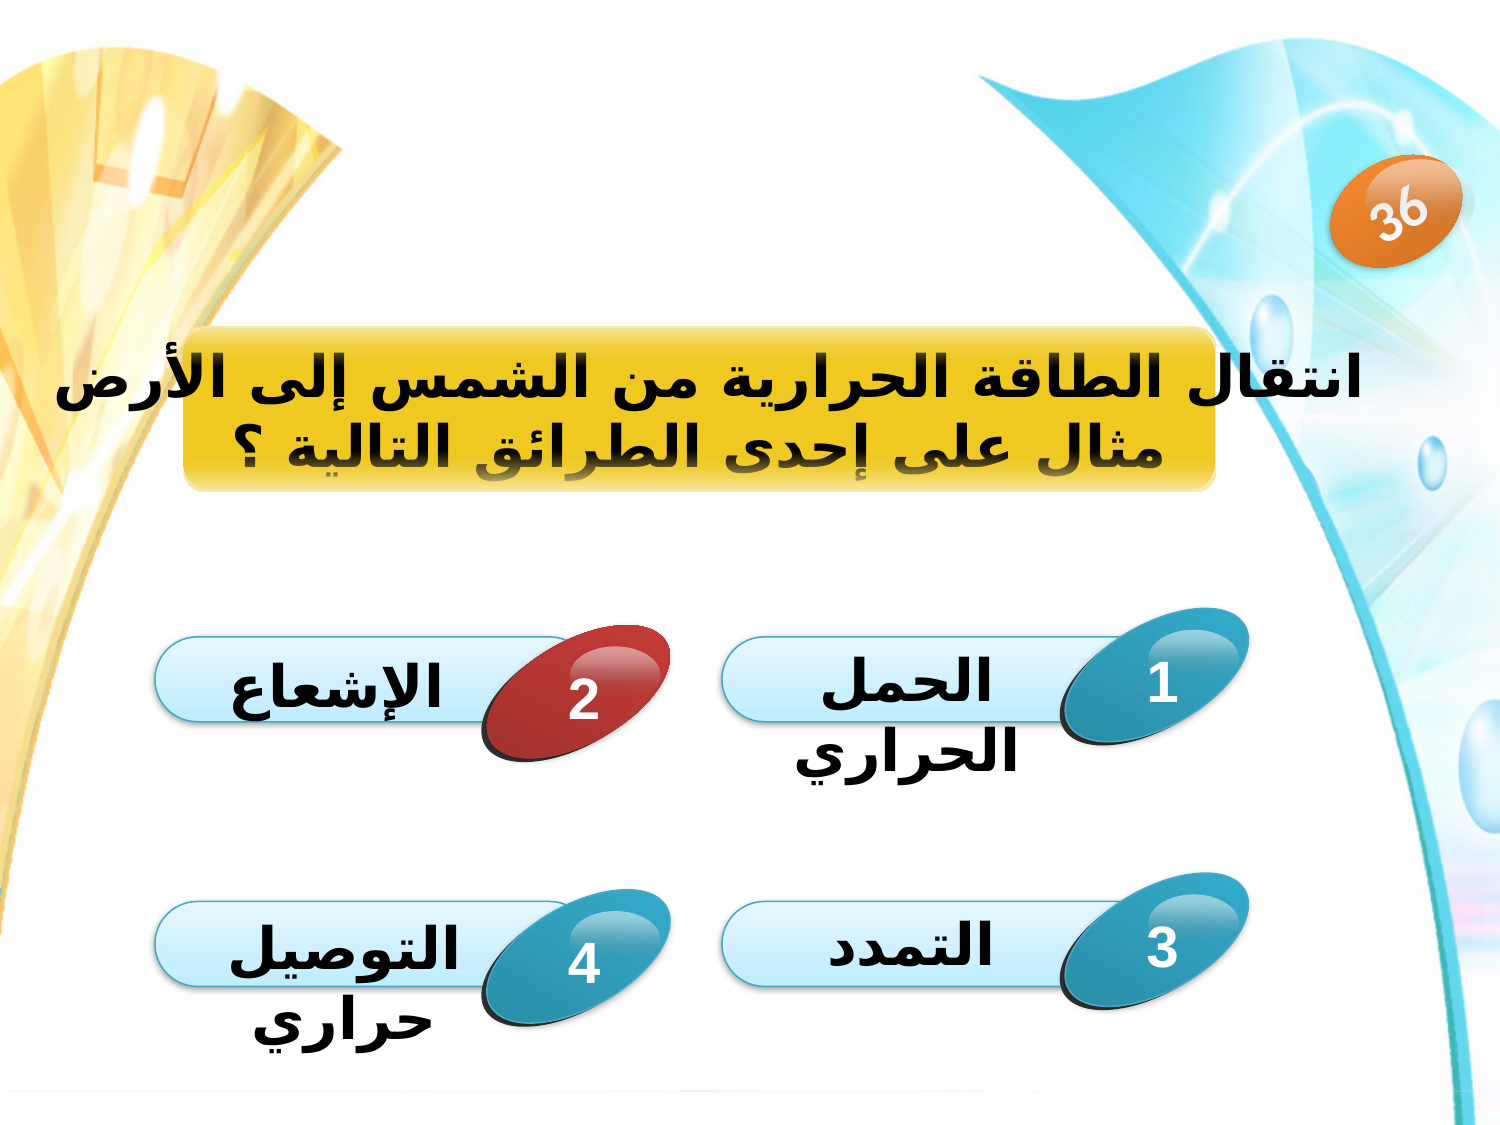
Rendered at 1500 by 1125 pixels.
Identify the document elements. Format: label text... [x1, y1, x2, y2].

picture [0, 0, 1500, 1125]
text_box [135, 901, 680, 1018]
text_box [182, 325, 1216, 492]
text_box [721, 623, 1259, 731]
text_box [691, 888, 1259, 995]
text_box 36 [1330, 178, 1418, 268]
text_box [154, 636, 680, 747]
